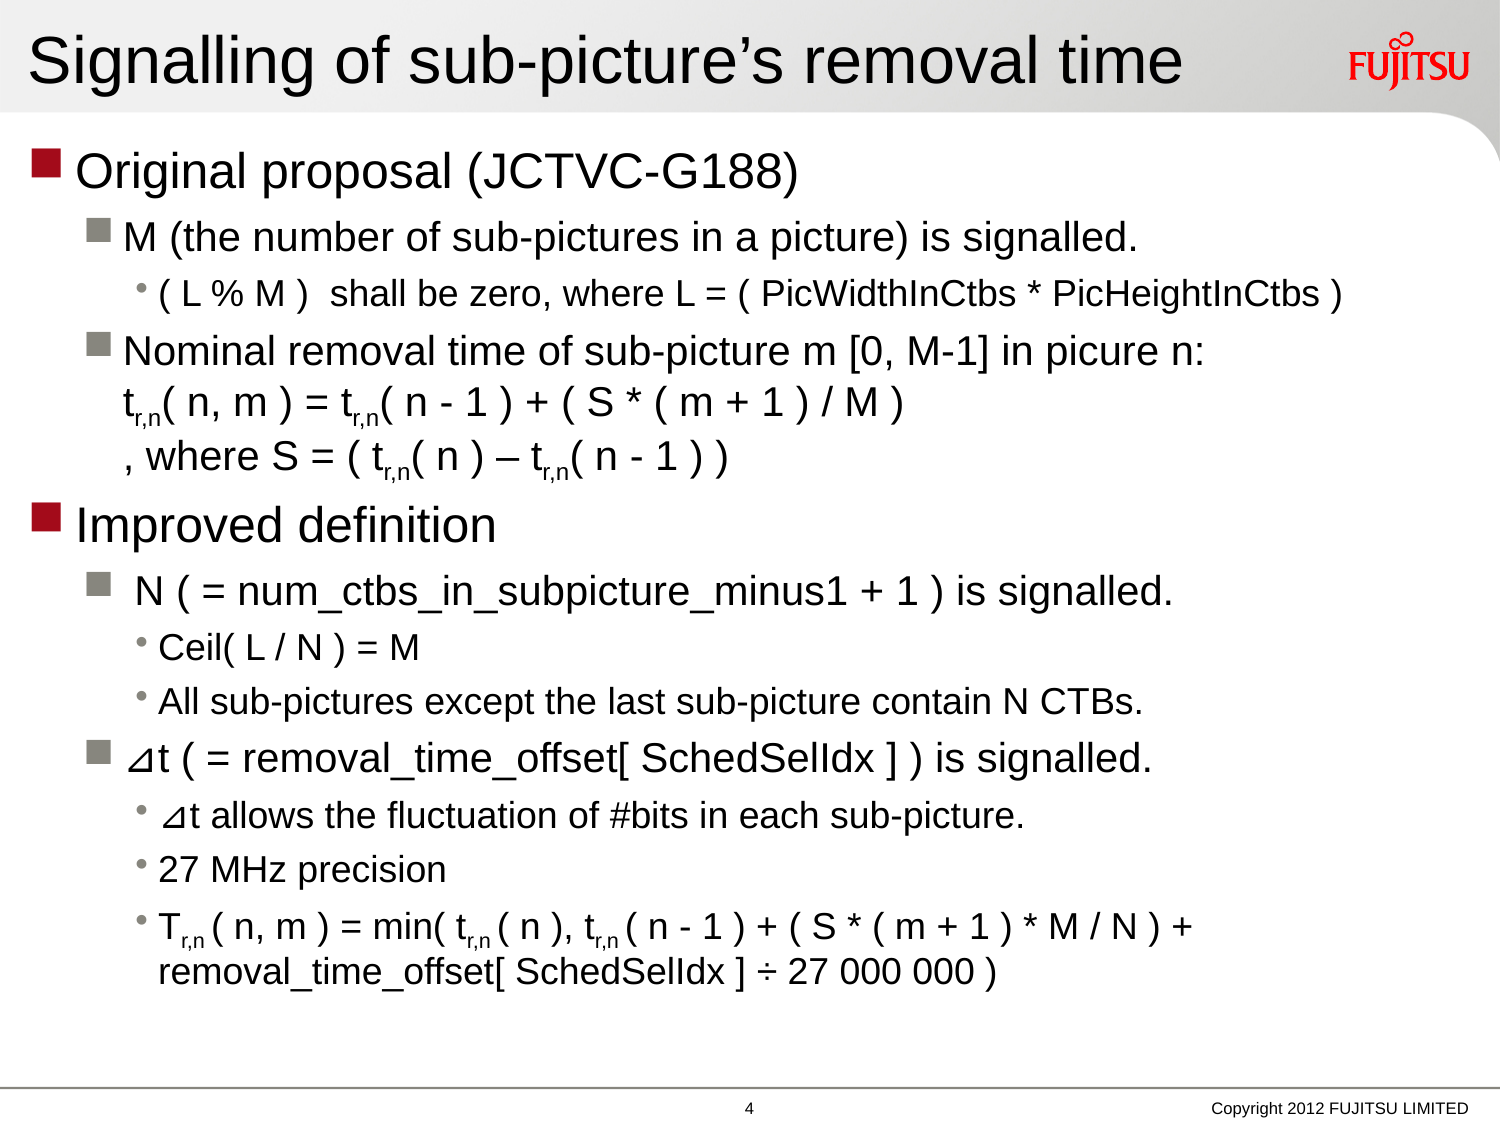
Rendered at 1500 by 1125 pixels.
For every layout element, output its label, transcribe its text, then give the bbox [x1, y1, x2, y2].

picture [0, 0, 1500, 176]
footer Copyright 2012 FUJITSU LIMITED [809, 1091, 1470, 1125]
list Original proposal (JCTVC-G188) M (the number of sub-pictures in a picture) is signalled. ( L % M ) shall be zero, where L = ( PicWidthInCtbs * PicHeightInCtbs ) Nominal removal time of sub-picture m [0, M-1] in picure n: tr,n( n, m ) = tr,n( n - 1 ) + ( S * ( m + 1 ) / M ) , where S = ( tr,n( n ) – tr,n( n - 1 ) ) Improved definition N ( = num_ctbs_in_subpicture_minus1 + 1 ) is signalled. Ceil( L / N ) = M All sub-pictures except the last sub-picture contain N CTBs. ⊿t ( = removal_time_offset[ SchedSelIdx ] ) is signalled. ⊿t allows the fluctuation of #bits in each sub-picture. 27 MHz precision Tr,n ( n, m ) = min( tr,n ( n ), tr,n ( n - 1 ) + ( S * ( m + 1 ) * M / N ) + removal_time_offset[ SchedSelIdx ] ÷ 27 000 000 ) [27, 142, 1470, 1061]
slide_number 3 [705, 1091, 795, 1125]
title Signalling of sub-picture’s removal time [27, 0, 1318, 114]
